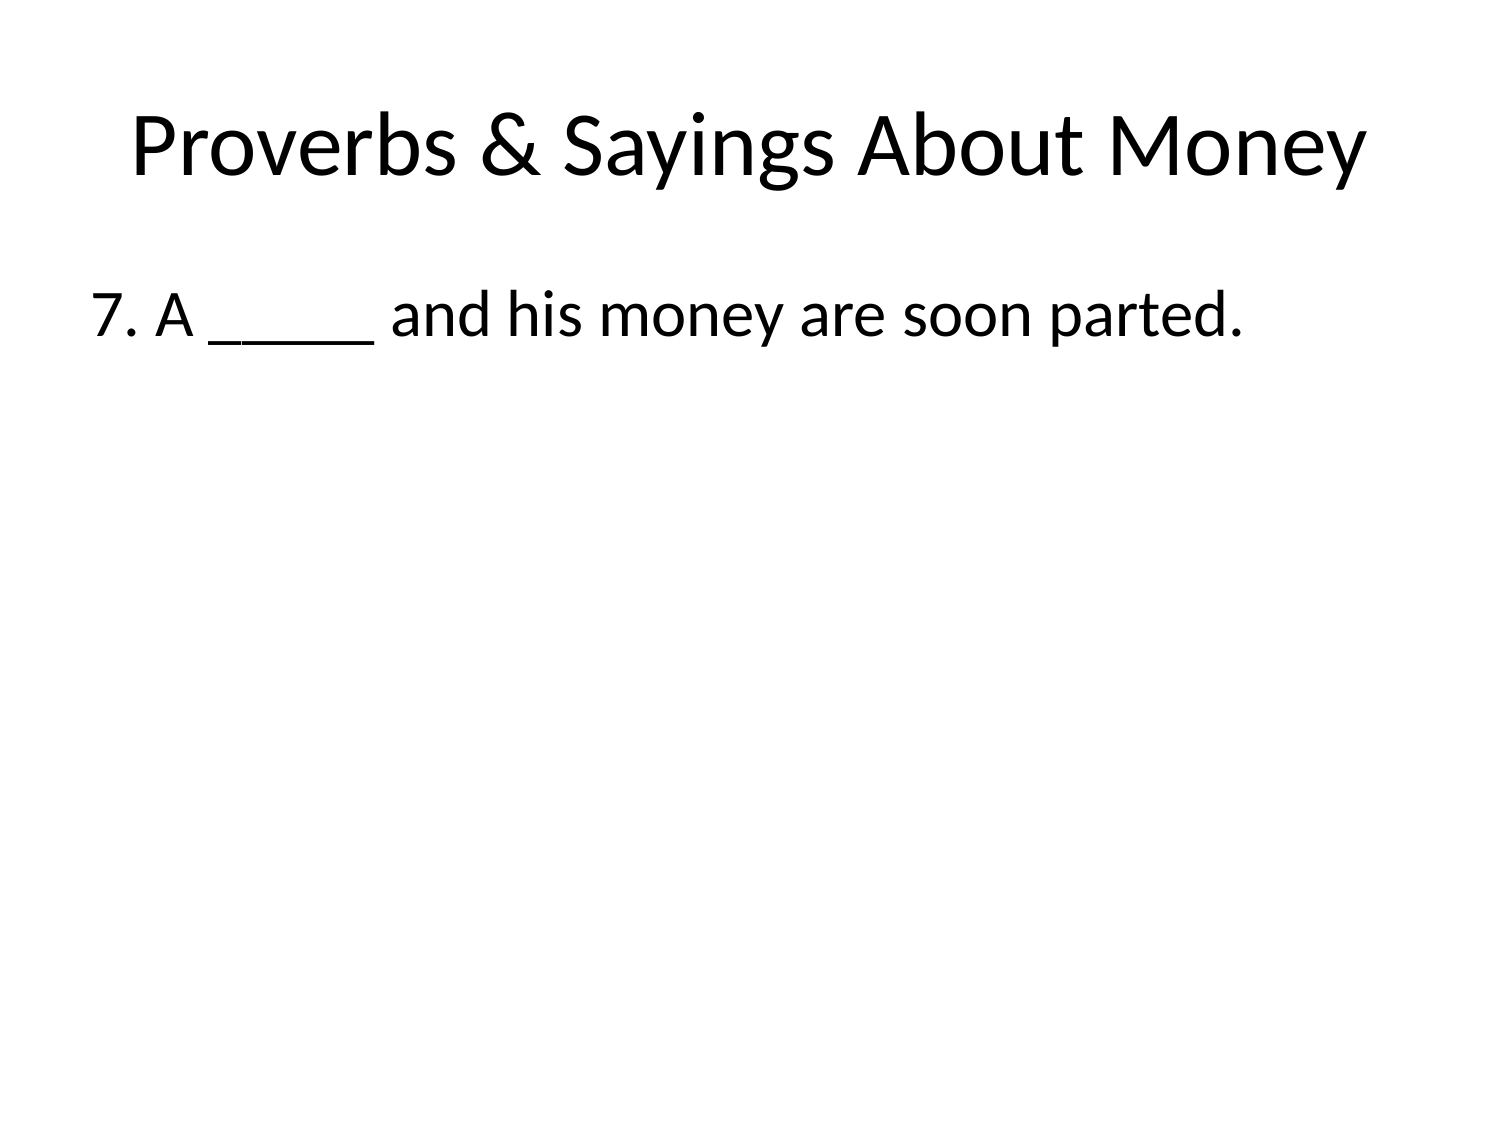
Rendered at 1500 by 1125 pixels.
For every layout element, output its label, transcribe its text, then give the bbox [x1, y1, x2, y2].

title Proverbs & Sayings About Money [75, 45, 1425, 233]
list 7. A _____ and his money are soon parted. [75, 262, 1425, 1005]
